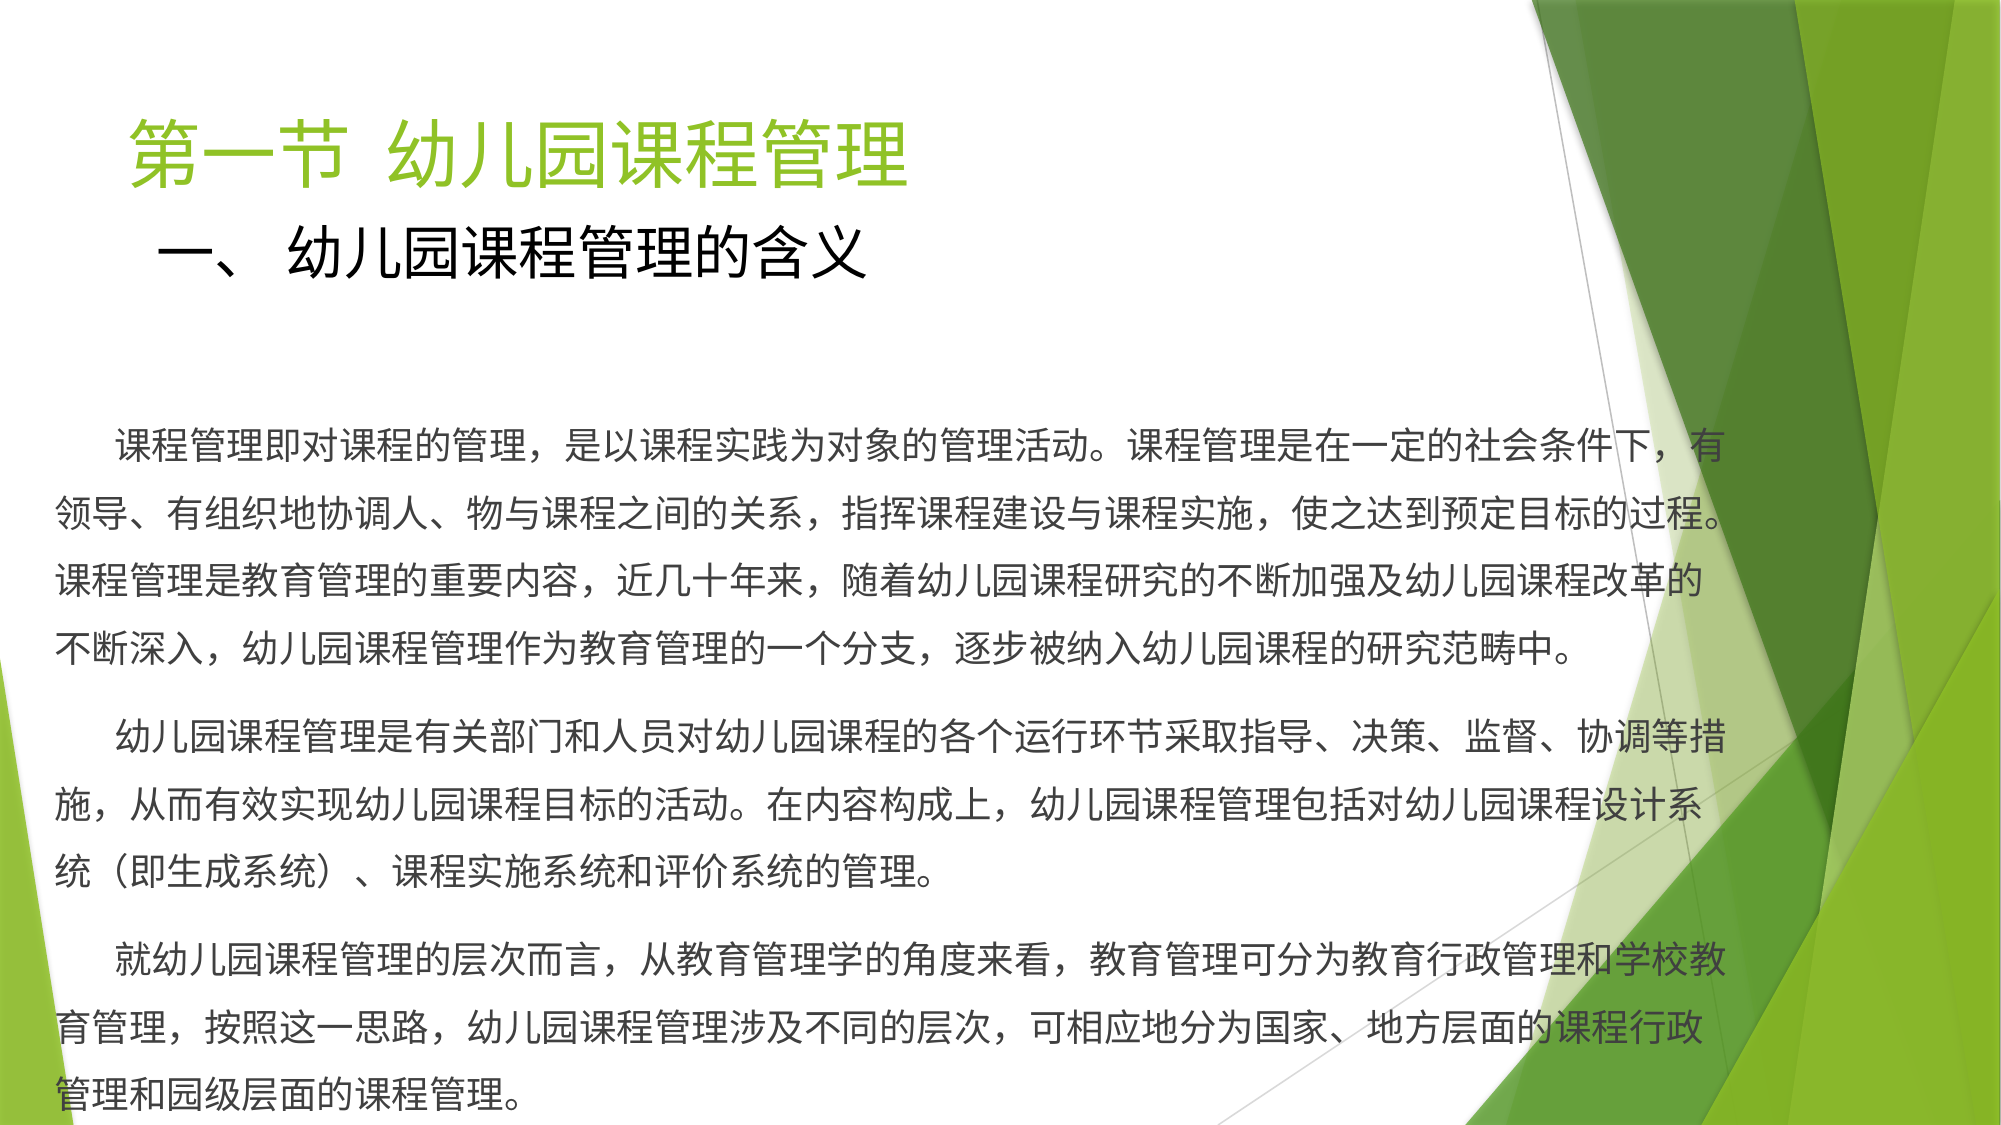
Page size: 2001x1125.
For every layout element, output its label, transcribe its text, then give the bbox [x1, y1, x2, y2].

list 课程管理即对课程的管理，是以课程实践为对象的管理活动。课程管理是在一定的社会条件下，有领导、有组织地协调人、物与课程之间的关系，指挥课程建设与课程实施，使之达到预定目标的过程。课程管理是教育管理的重要内容，近几十年来，随着幼儿园课程研究的不断加强及幼儿园课程改革的不断深入，幼儿园课程管理作为教育管理的一个分支，逐步被纳入幼儿园课程的研究范畴中。 幼儿园课程管理是有关部门和人员对幼儿园课程的各个运行环节采取指导、决策、监督、协调等措施，从而有效实现幼儿园课程目标的活动。在内容构成上，幼儿园课程管理包括对幼儿园课程设计系统（即生成系统）、课程实施系统和评价系统的管理。 就幼儿园课程管理的层次而言，从教育管理学的角度来看，教育管理可分为教育行政管理和学校教育管理，按照这一思路，幼儿园课程管理涉及不同的层次，可相应地分为国家、地方层面的课程行政管理和园级层面的课程管理。 [39, 392, 1751, 1125]
text_box 一、 幼儿园课程管理的含义 [141, 208, 1451, 294]
title 第一节 幼儿园课程管理 [111, 99, 1522, 317]
